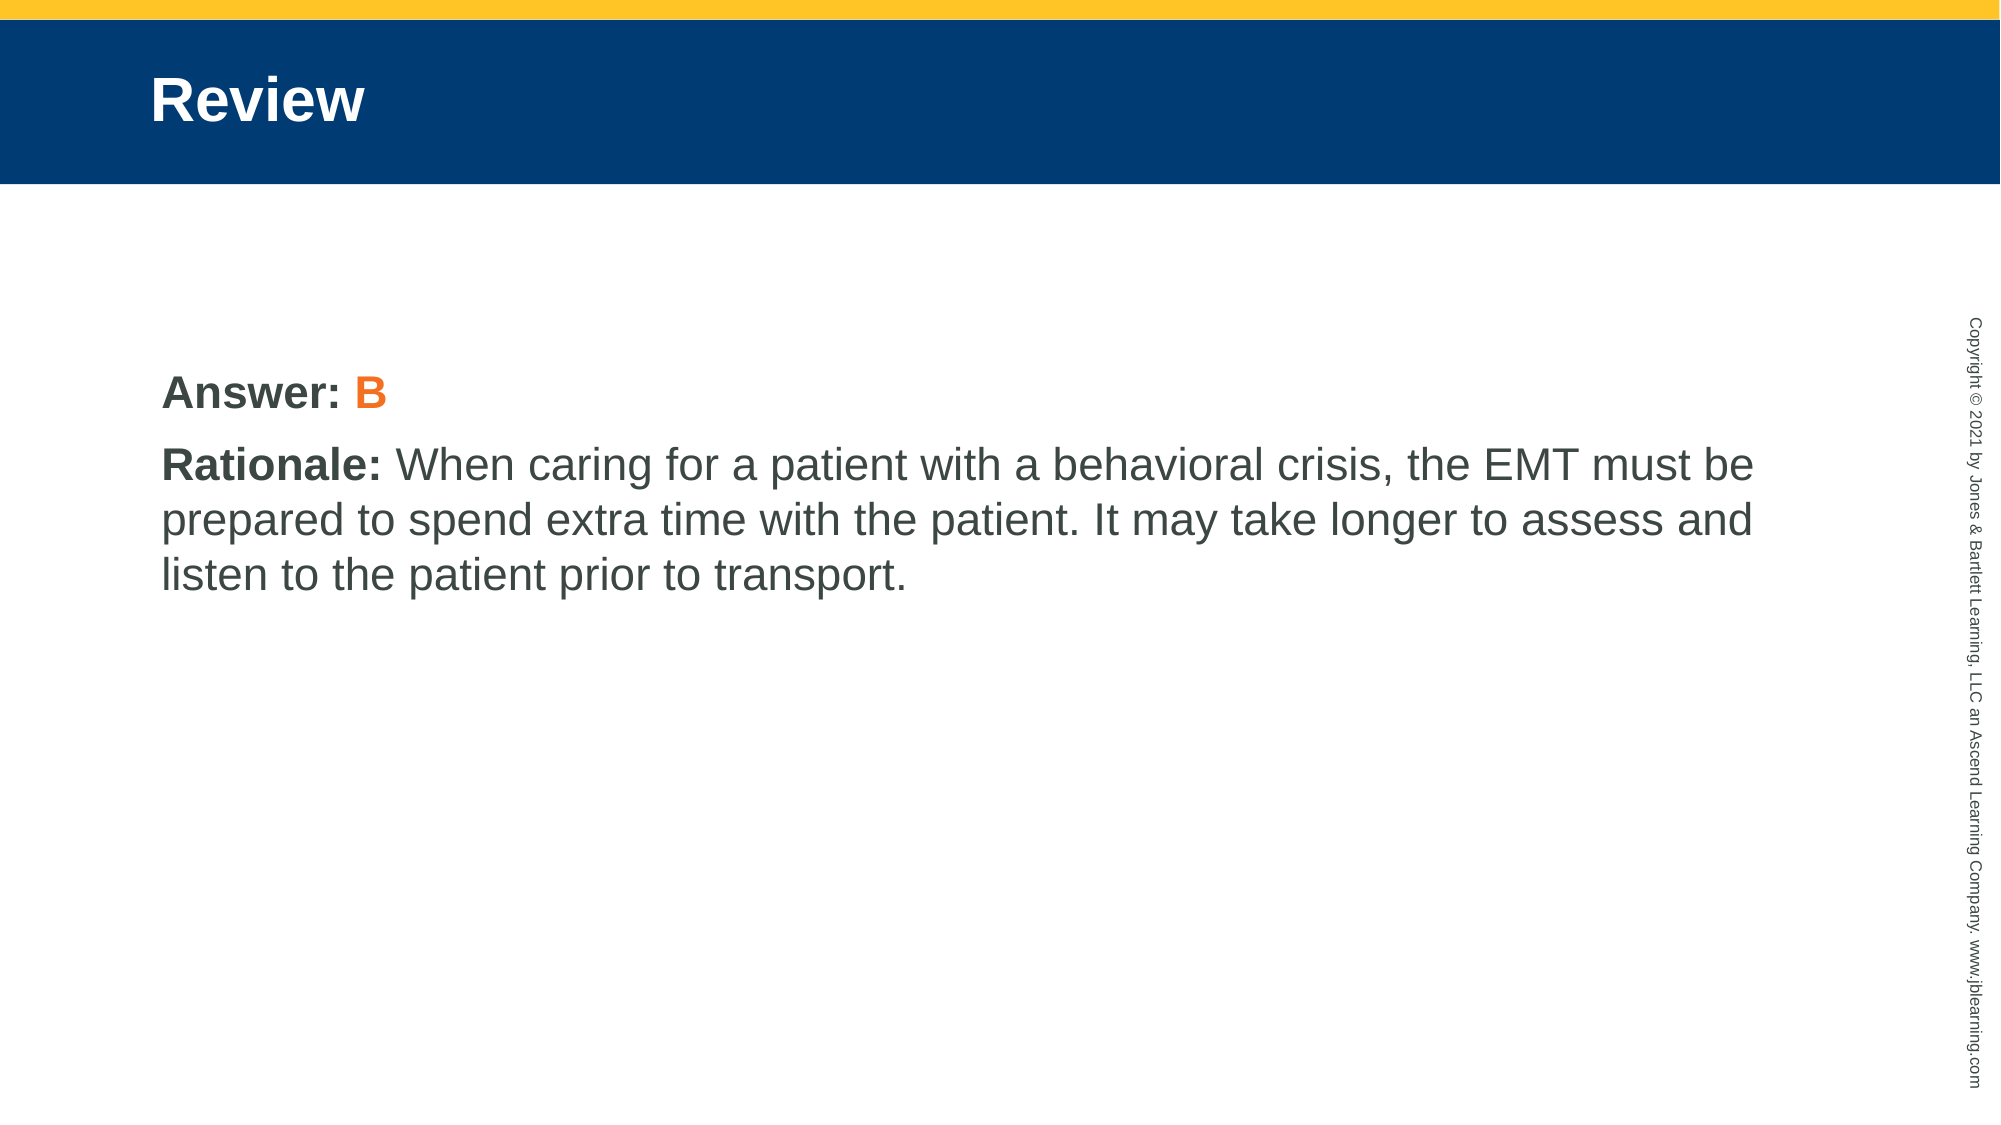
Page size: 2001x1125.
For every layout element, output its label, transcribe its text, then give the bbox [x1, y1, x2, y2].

list Answer: B Rationale: When caring for a patient with a behavioral crisis, the EMT must be prepared to spend extra time with the patient. It may take longer to assess and listen to the patient prior to transport. [146, 361, 1859, 1016]
title Review [0, 19, 2000, 185]
